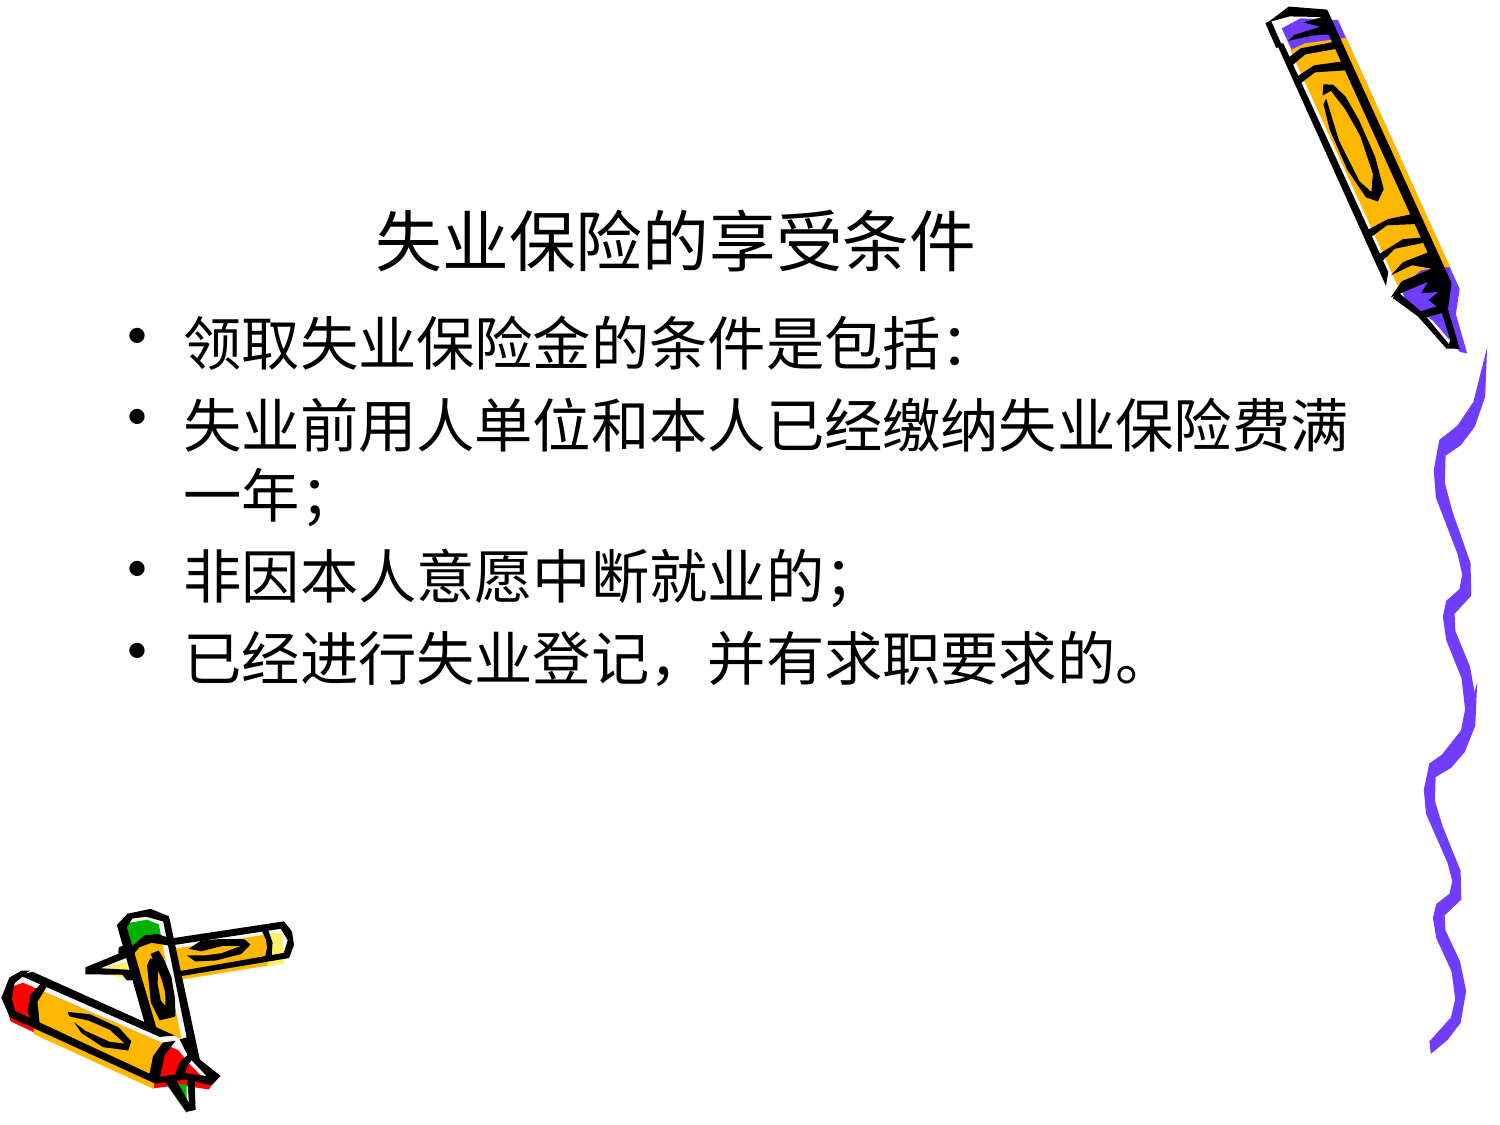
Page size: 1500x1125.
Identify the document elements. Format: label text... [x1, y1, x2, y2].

list 领取失业保险金的条件是包括： 失业前用人单位和本人已经缴纳失业保险费满一年； 非因本人意愿中断就业的； 已经进行失业登记，并有求职要求的。 [112, 299, 1376, 901]
title 失业保险的享受条件 [112, 24, 1240, 288]
